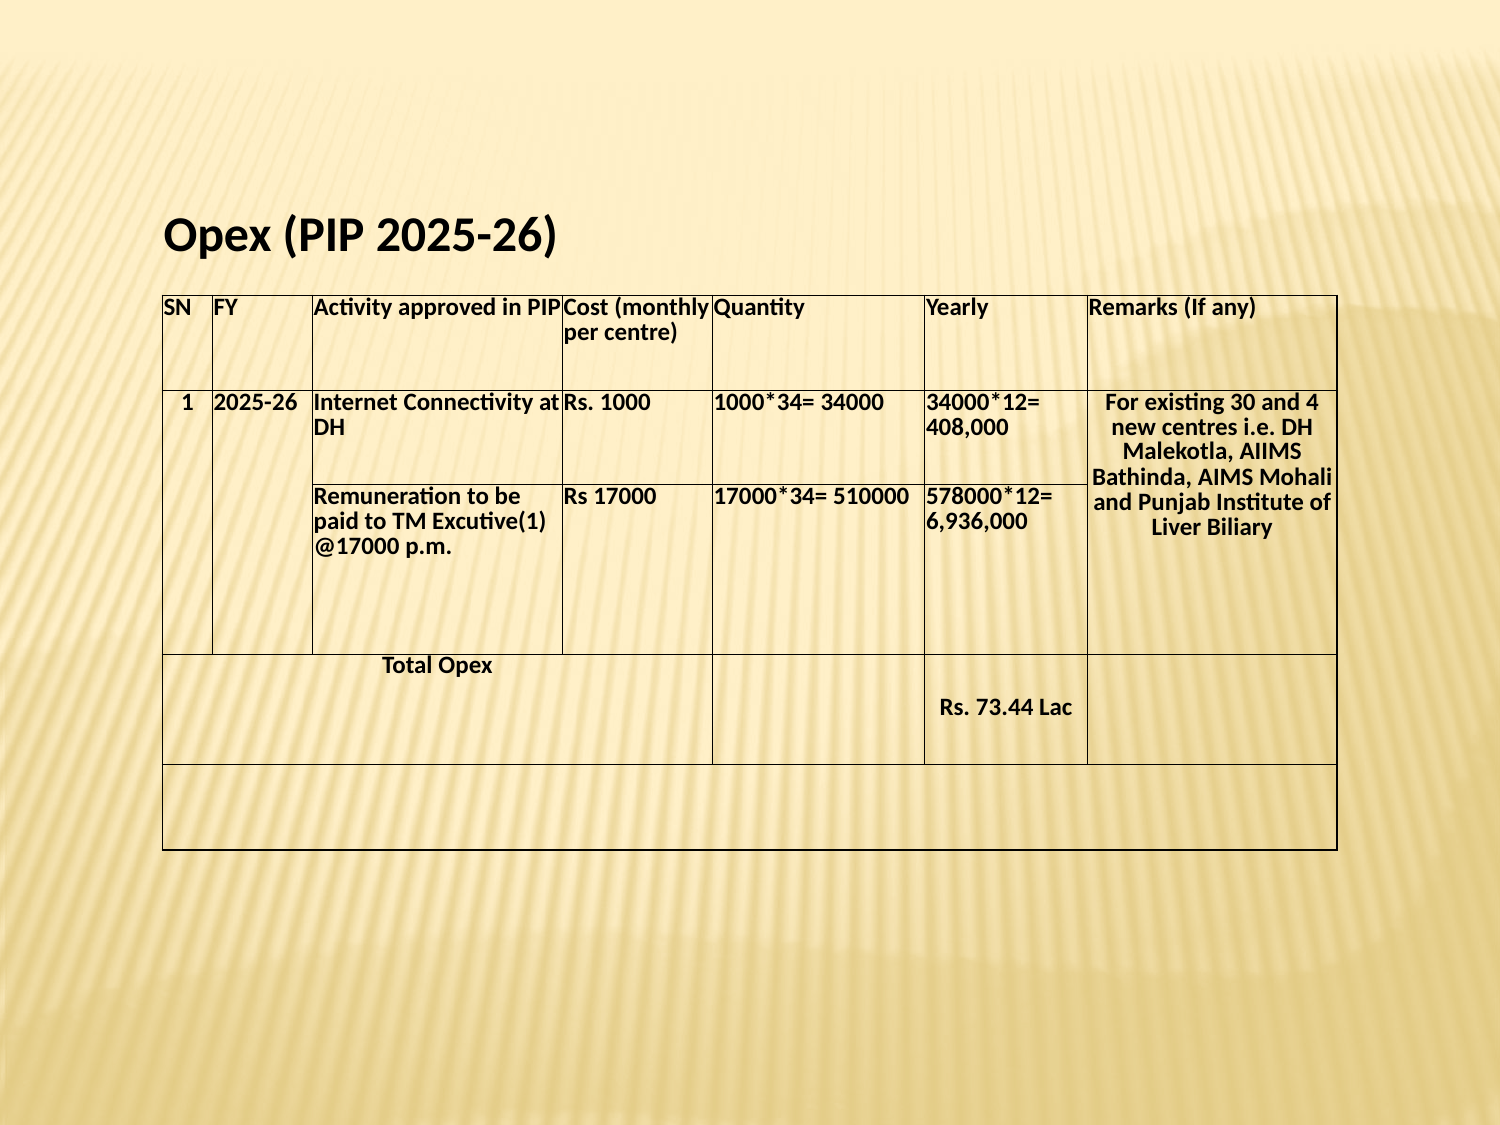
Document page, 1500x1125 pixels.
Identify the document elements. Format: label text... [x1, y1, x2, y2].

table_cell [1088, 655, 1336, 764]
table_cell 578000*12= 6,936,000 [925, 485, 1087, 654]
table_cell For existing 30 and 4 new centres i.e. DH Malekotla, AIIMS Bathinda, AIMS Mohali and Punjab Institute of Liver Biliary [1088, 391, 1336, 654]
table_cell Remarks (If any) [1088, 296, 1336, 390]
table_cell FY [213, 296, 312, 390]
table_cell 1 [163, 391, 212, 654]
table_cell Internet Connectivity at DH [313, 391, 562, 484]
table_cell 2025-26 [213, 391, 312, 654]
table_cell [163, 765, 1336, 849]
table_cell 1000*34= 34000 [713, 391, 924, 484]
table_cell Total Opex [163, 655, 712, 764]
table_cell Quantity [713, 296, 924, 390]
table_cell Cost (monthly per centre) [563, 296, 712, 390]
table_cell Remuneration to be paid to TM Excutive(1) @17000 p.m. [313, 485, 562, 654]
table_cell Activity approved in PIP [313, 296, 562, 390]
table_header Opex (PIP 2025-26) [163, 212, 1337, 295]
table_cell 34000*12= 408,000 [925, 391, 1087, 484]
table_cell 17000*34= 510000 [713, 485, 924, 654]
table_cell [713, 655, 924, 764]
table_cell Rs. 73.44 Lac [925, 655, 1087, 764]
table_cell SN [163, 296, 212, 390]
table_cell Rs. 1000 [563, 391, 712, 484]
table_cell Yearly [925, 296, 1087, 390]
table_cell Rs 17000 [563, 485, 712, 654]
